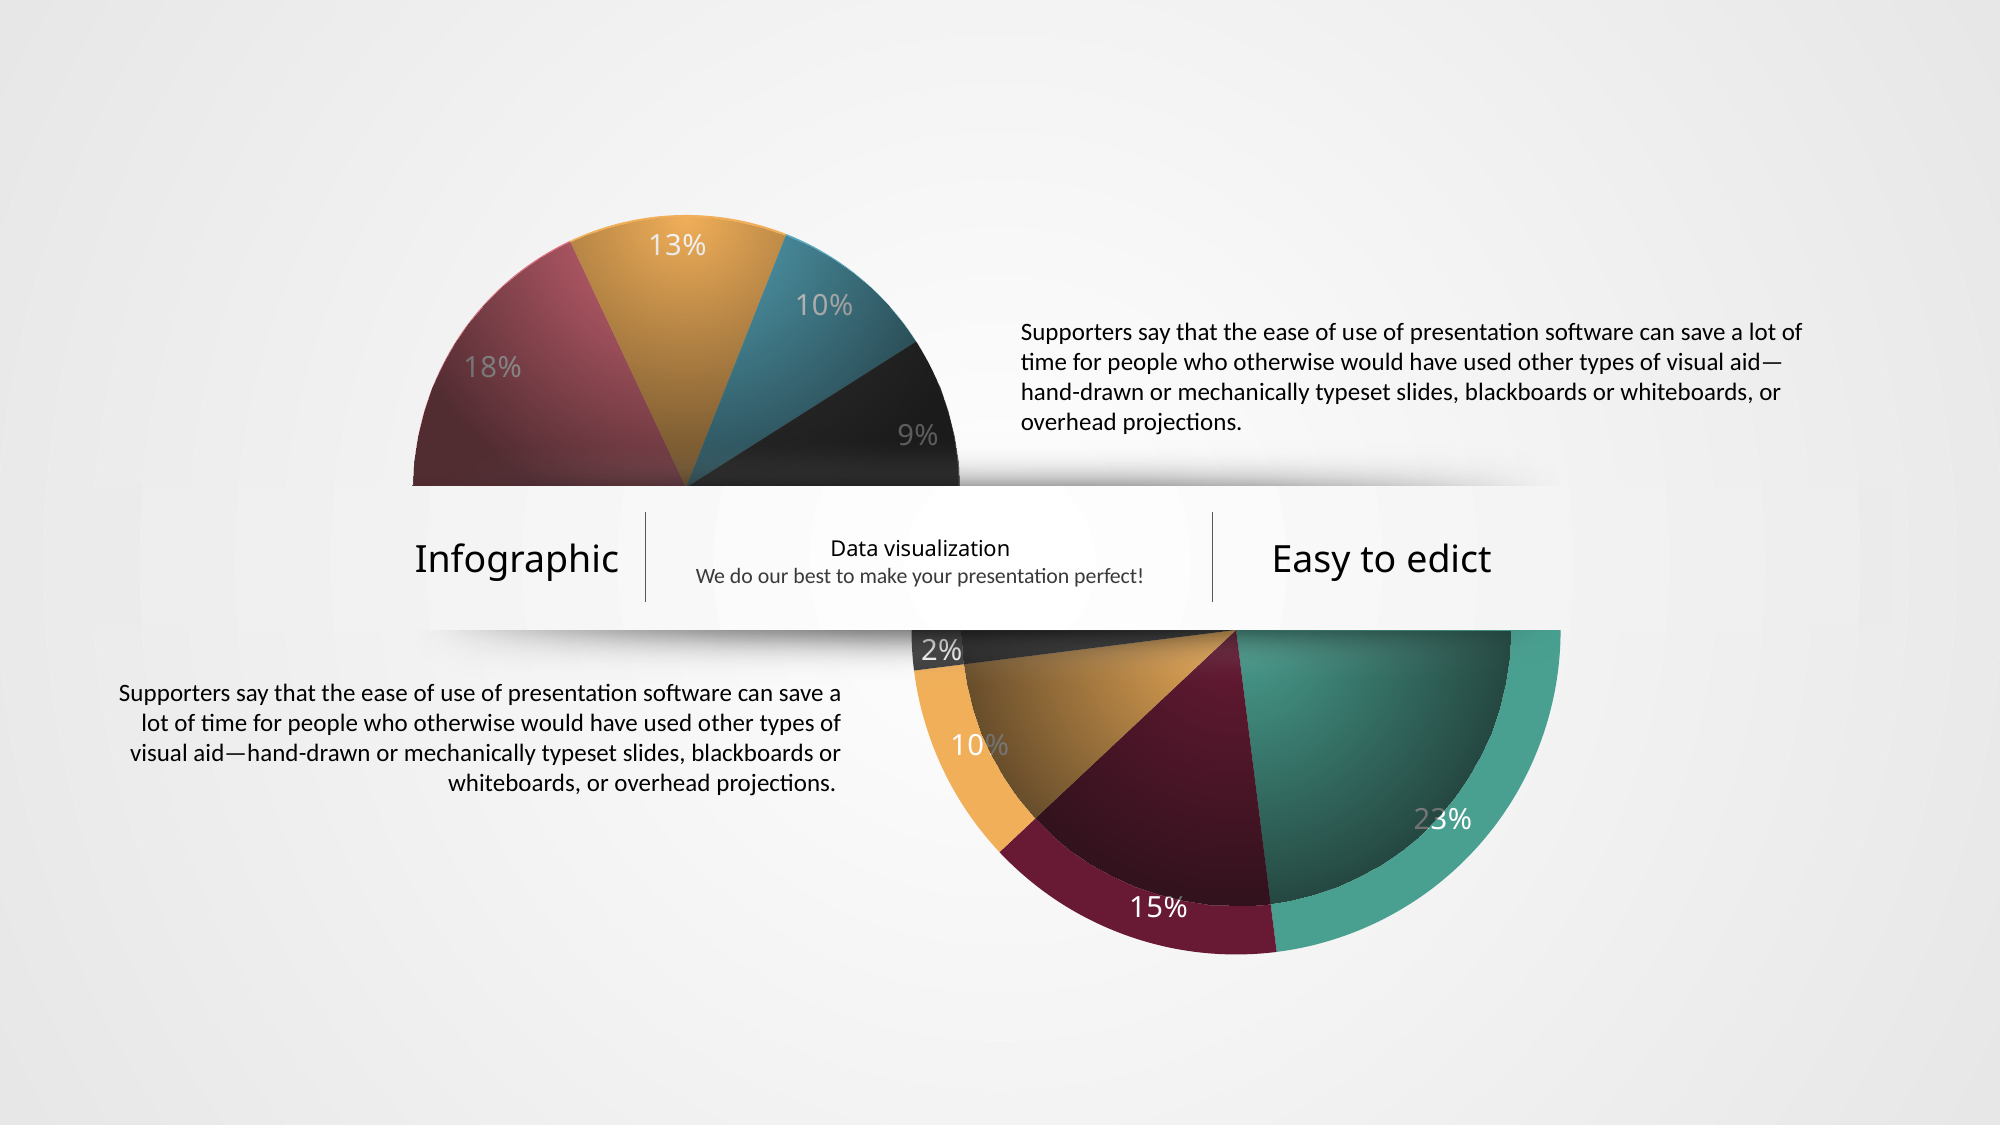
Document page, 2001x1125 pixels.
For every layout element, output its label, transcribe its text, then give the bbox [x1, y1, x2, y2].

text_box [82, 427, 1890, 695]
chart [338, 695, 1652, 1046]
text_box Supporters say that the ease of use of presentation software can save a lot of time for people who otherwise would have used other types of visual aid—hand-drawn or mechanically typeset slides, blackboards or whiteboards, or overhead projections. [1652, 308, 1844, 427]
chart [338, 108, 1652, 427]
text_box Supporters say that the ease of use of presentation software can save a lot of time for people who otherwise would have used other types of visual aid—hand-drawn or mechanically typeset slides, blackboards or whiteboards, or overhead projections. [74, 668, 820, 804]
